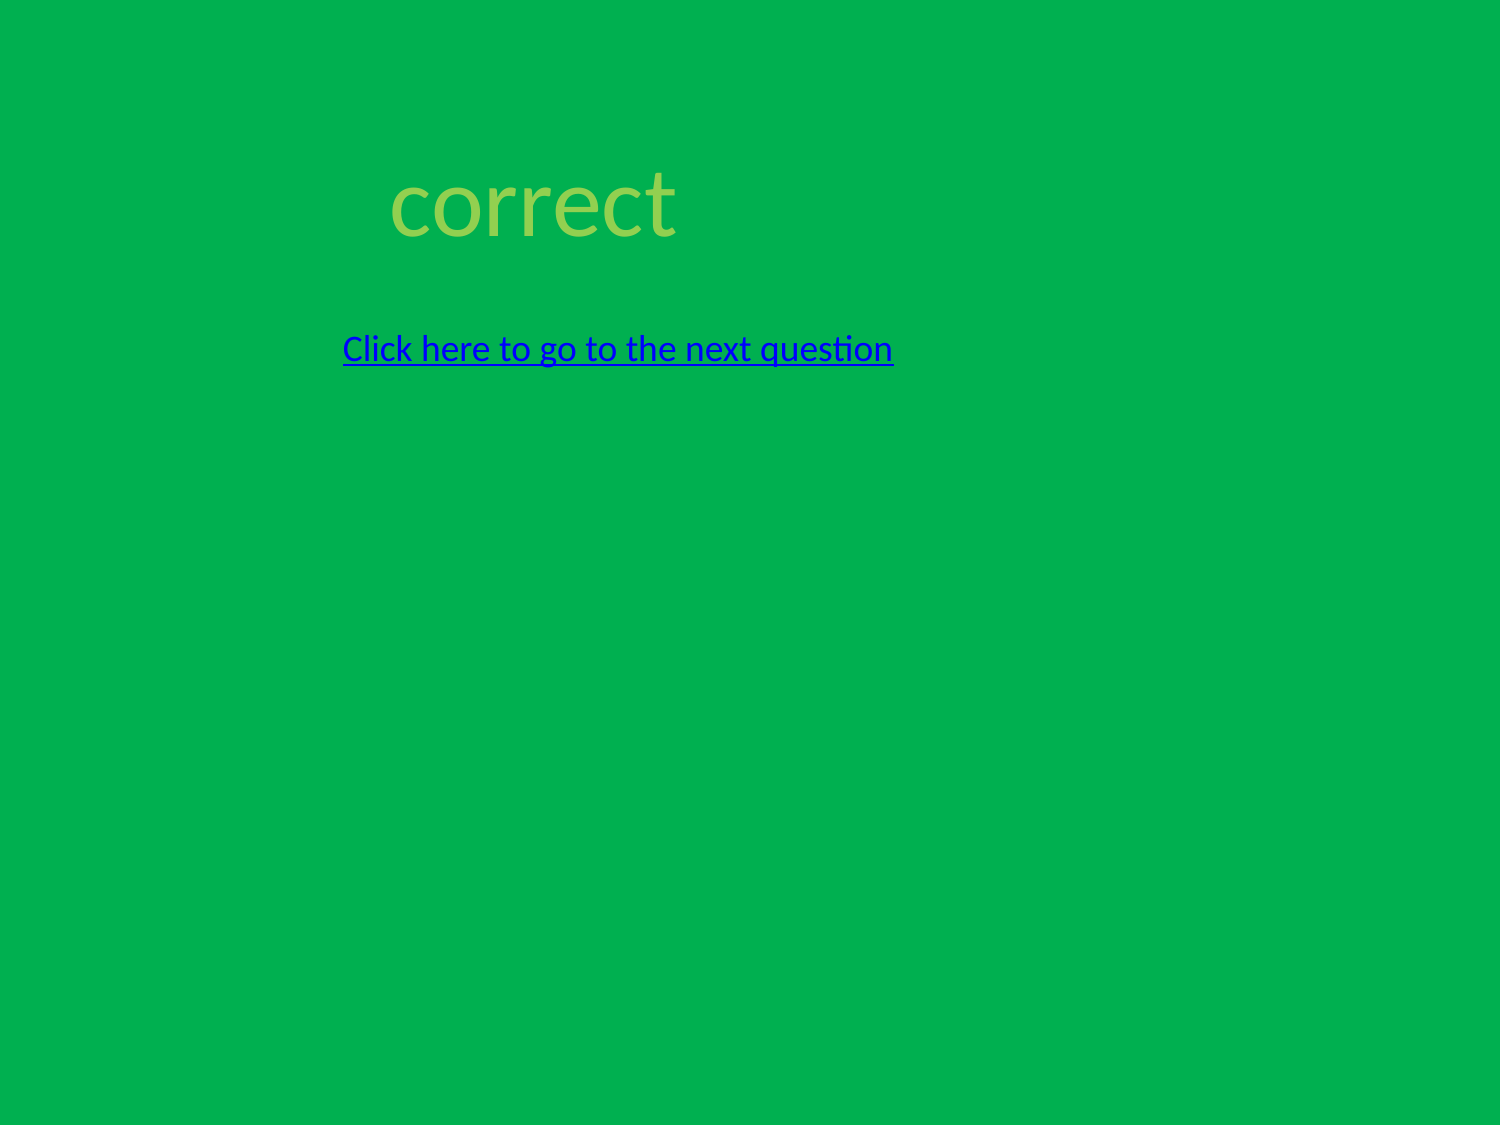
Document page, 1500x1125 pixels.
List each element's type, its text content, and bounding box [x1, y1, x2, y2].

text_box Click here to go to the next question [328, 316, 1067, 377]
text_box correct [375, 128, 997, 264]
